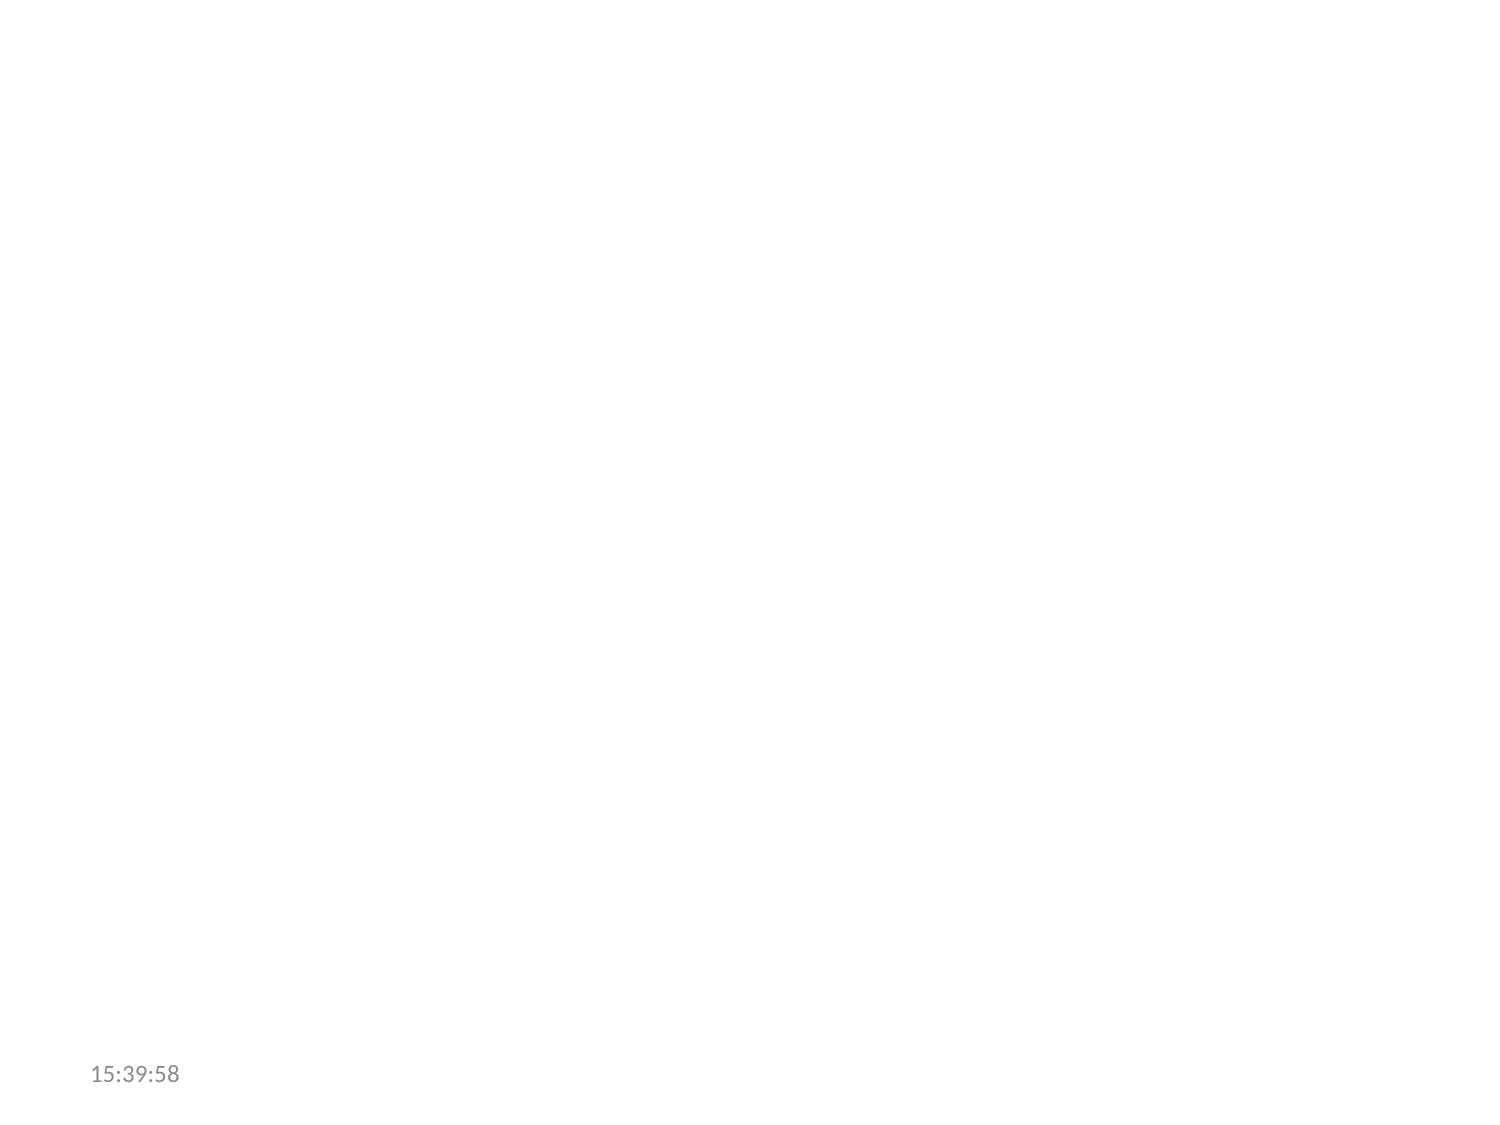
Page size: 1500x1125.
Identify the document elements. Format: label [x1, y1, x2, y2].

slide_number [75, 1042, 425, 1103]
